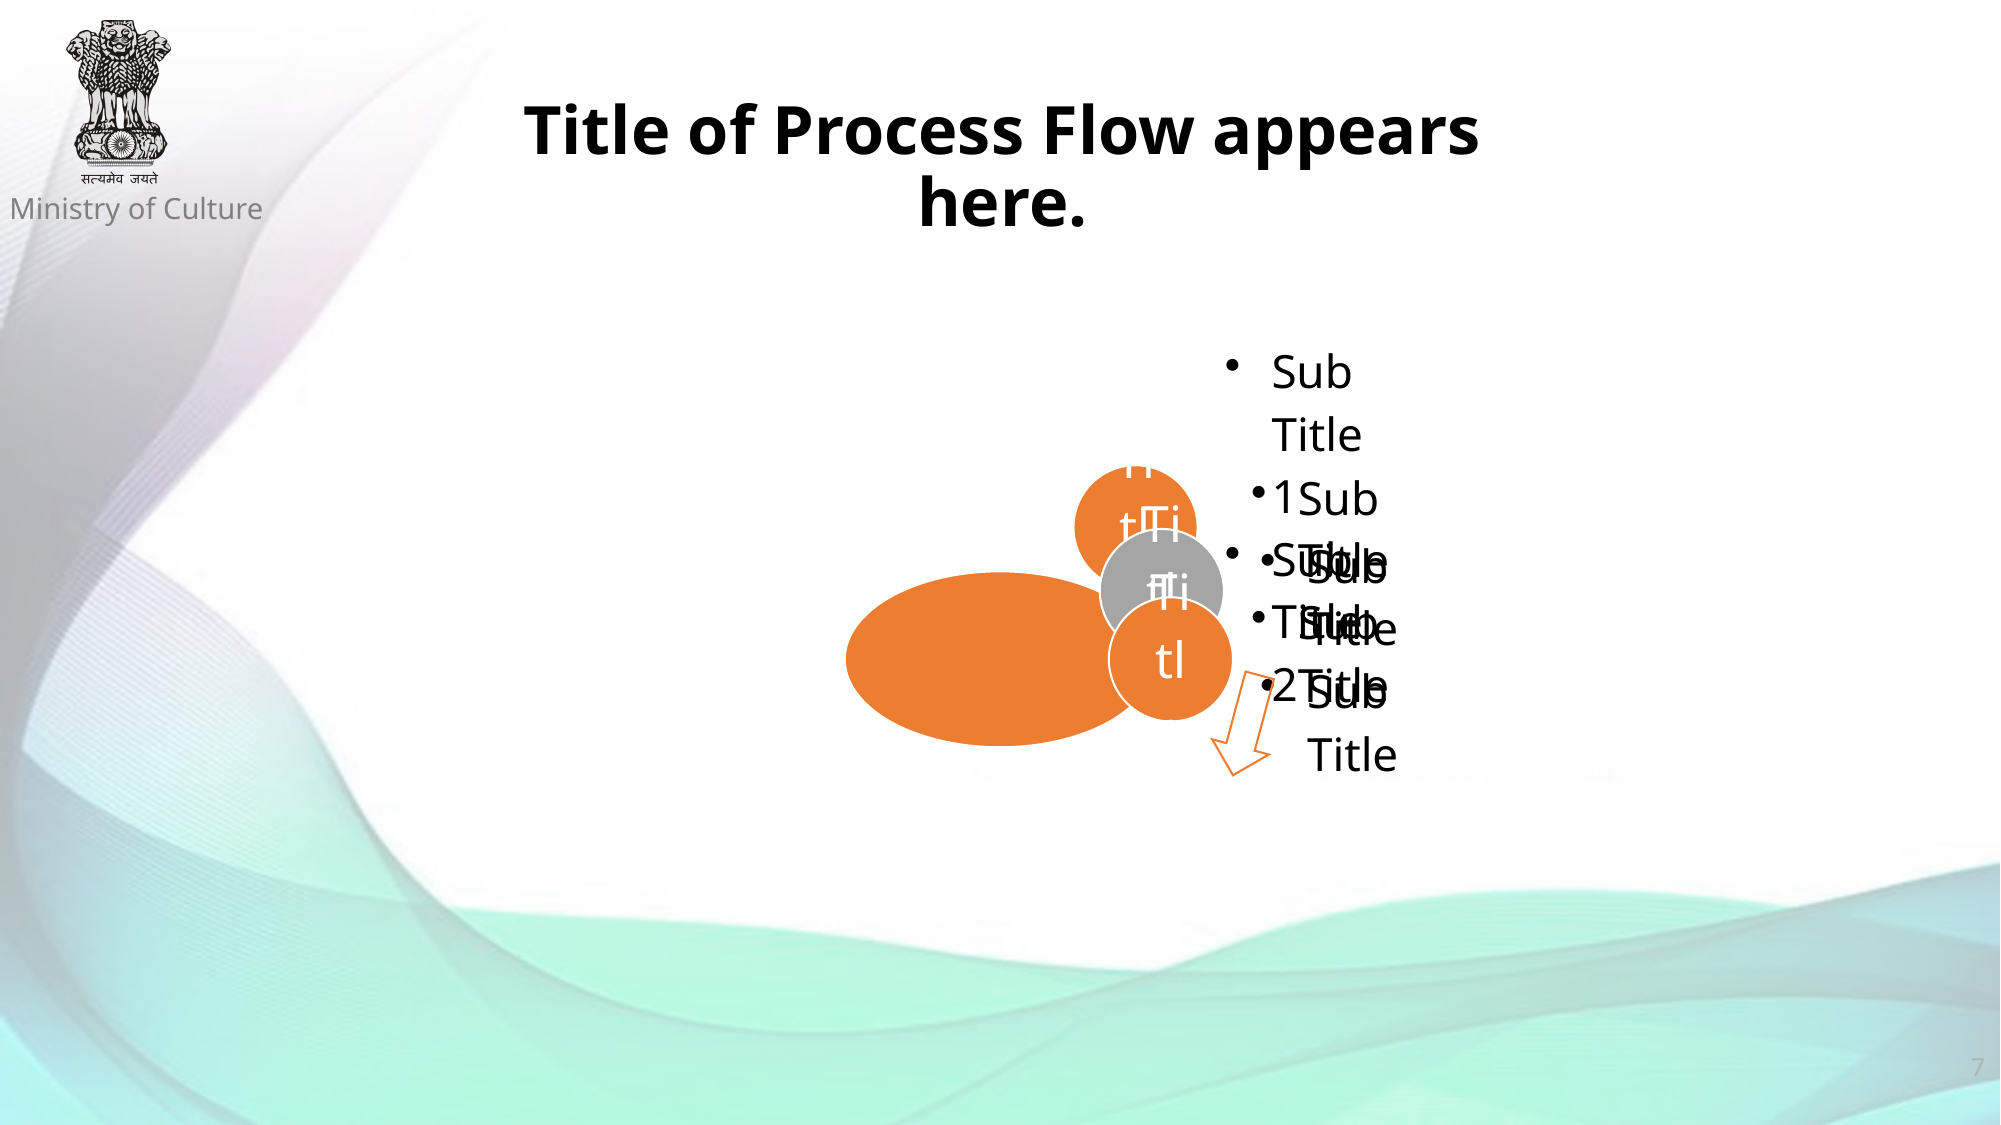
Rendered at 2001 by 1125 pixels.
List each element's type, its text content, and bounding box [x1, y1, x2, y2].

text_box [379, 307, 1621, 1012]
text_box Title of Process Flow appears here. [491, 89, 1513, 249]
picture [66, 20, 171, 184]
slide_number 7 [1550, 1038, 2000, 1099]
